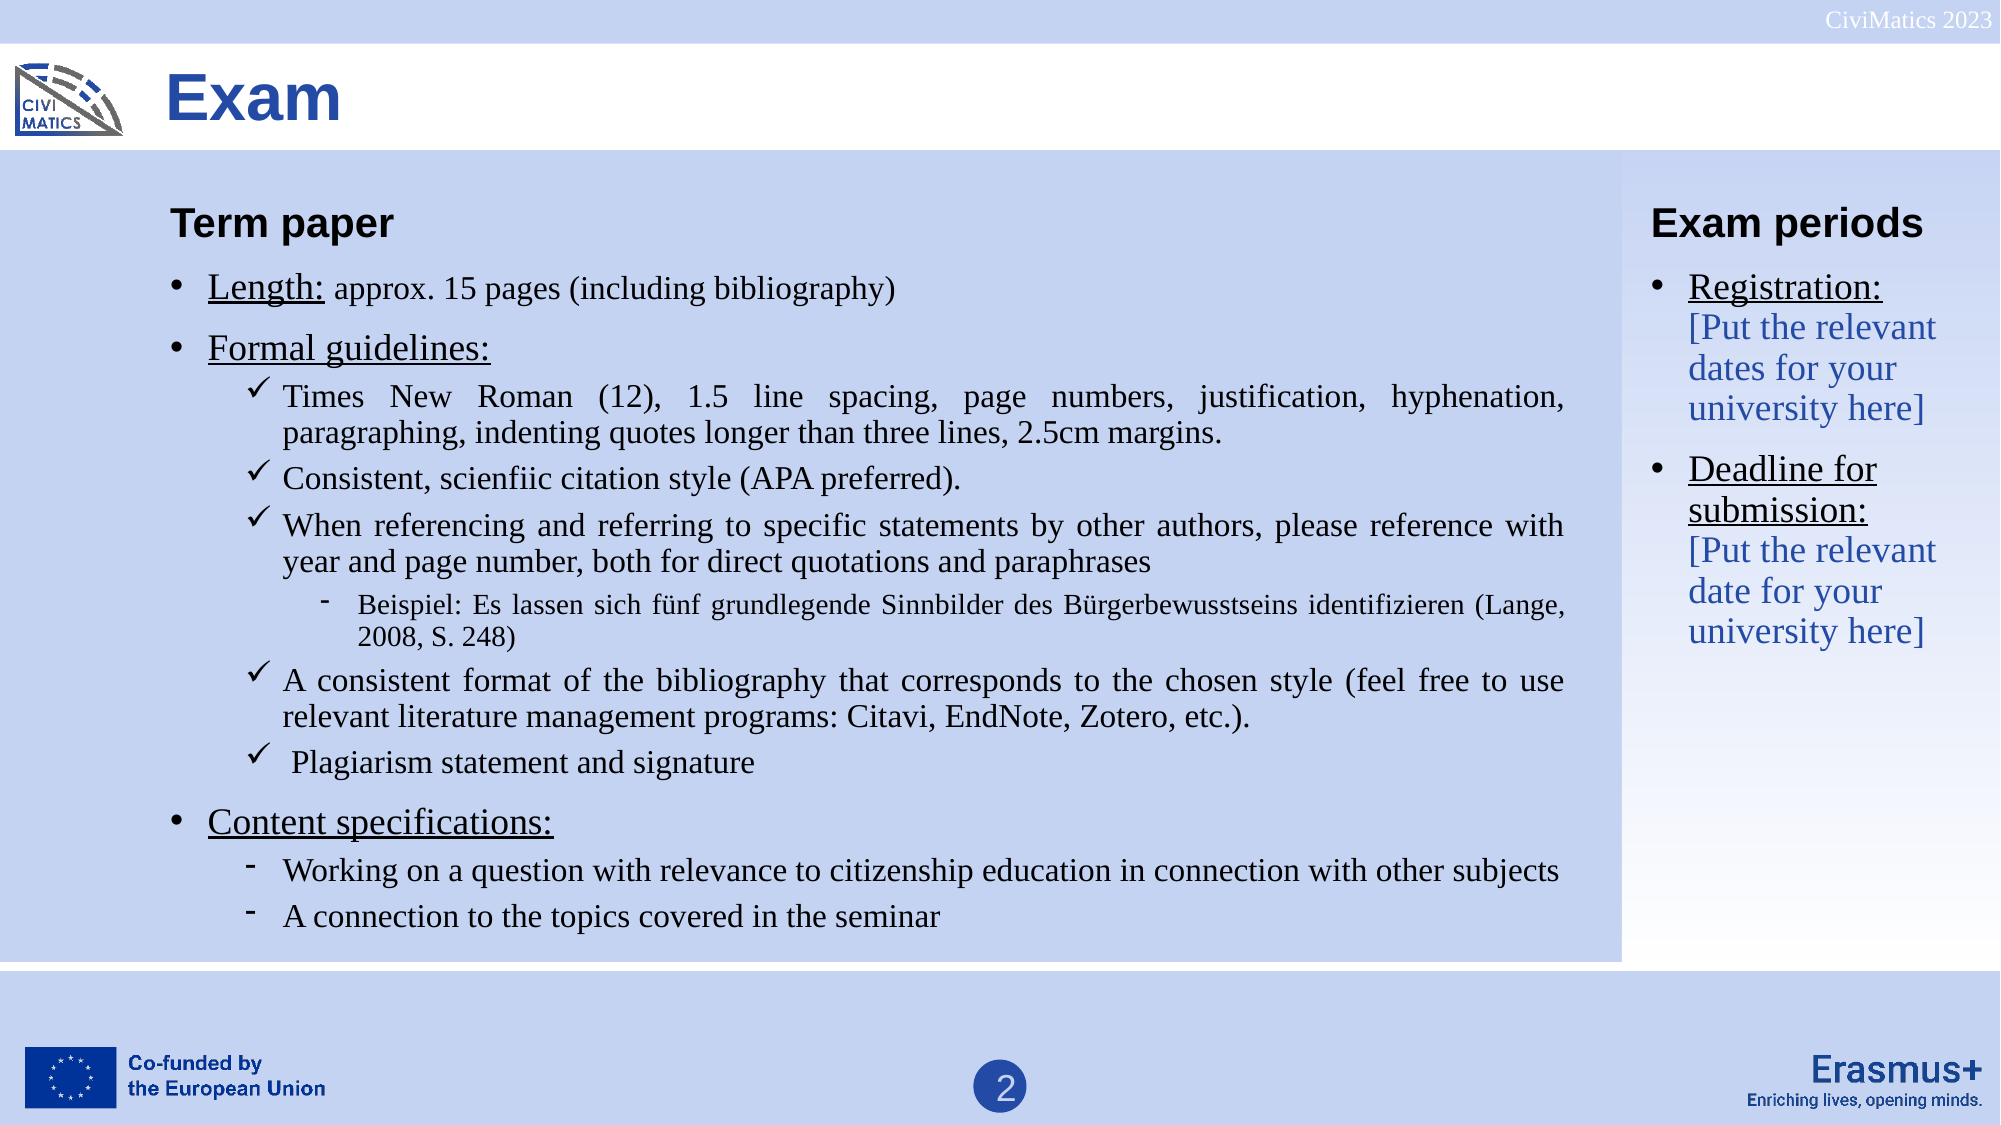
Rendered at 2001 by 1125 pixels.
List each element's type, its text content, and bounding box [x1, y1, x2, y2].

text_box 2 [972, 1058, 1028, 1114]
picture [10, 59, 128, 140]
text_box Exam periods Registration: [Put the relevant dates for your university here] Deadline for submission: [Put the relevant date for your university here] [1635, 193, 2000, 957]
text_box CiviMatics 2023 [1493, 0, 2000, 41]
title Exam [0, 43, 2000, 150]
picture [20, 1042, 337, 1113]
text_box [1621, 150, 2000, 962]
picture [1726, 1035, 1986, 1124]
list Term paper Length: approx. 15 pages (including bibliography) Formal guidelines: Times New Roman (12), 1.5 line spacing, page numbers, justification, hyphenation, paragraphing, indenting quotes longer than three lines, 2.5cm margins. Consistent, scienfiic citation style (APA preferred). When referencing and referring to specific statements by other authors, please reference with year and page number, both for direct quotations and paraphrases Beispiel: Es lassen sich fünf grundlegende Sinnbilder des Bürgerbewusstseins identifizieren (Lange, 2008, S. 248) A consistent format of the bibliography that corresponds to the chosen style (feel free to use relevant literature management programs: Citavi, EndNote, Zotero, etc.). Plagiarism statement and signature Content specifications: Working on a question with relevance to citizenship education in connection with other subjects A connection to the topics covered in the seminar [155, 193, 1582, 952]
